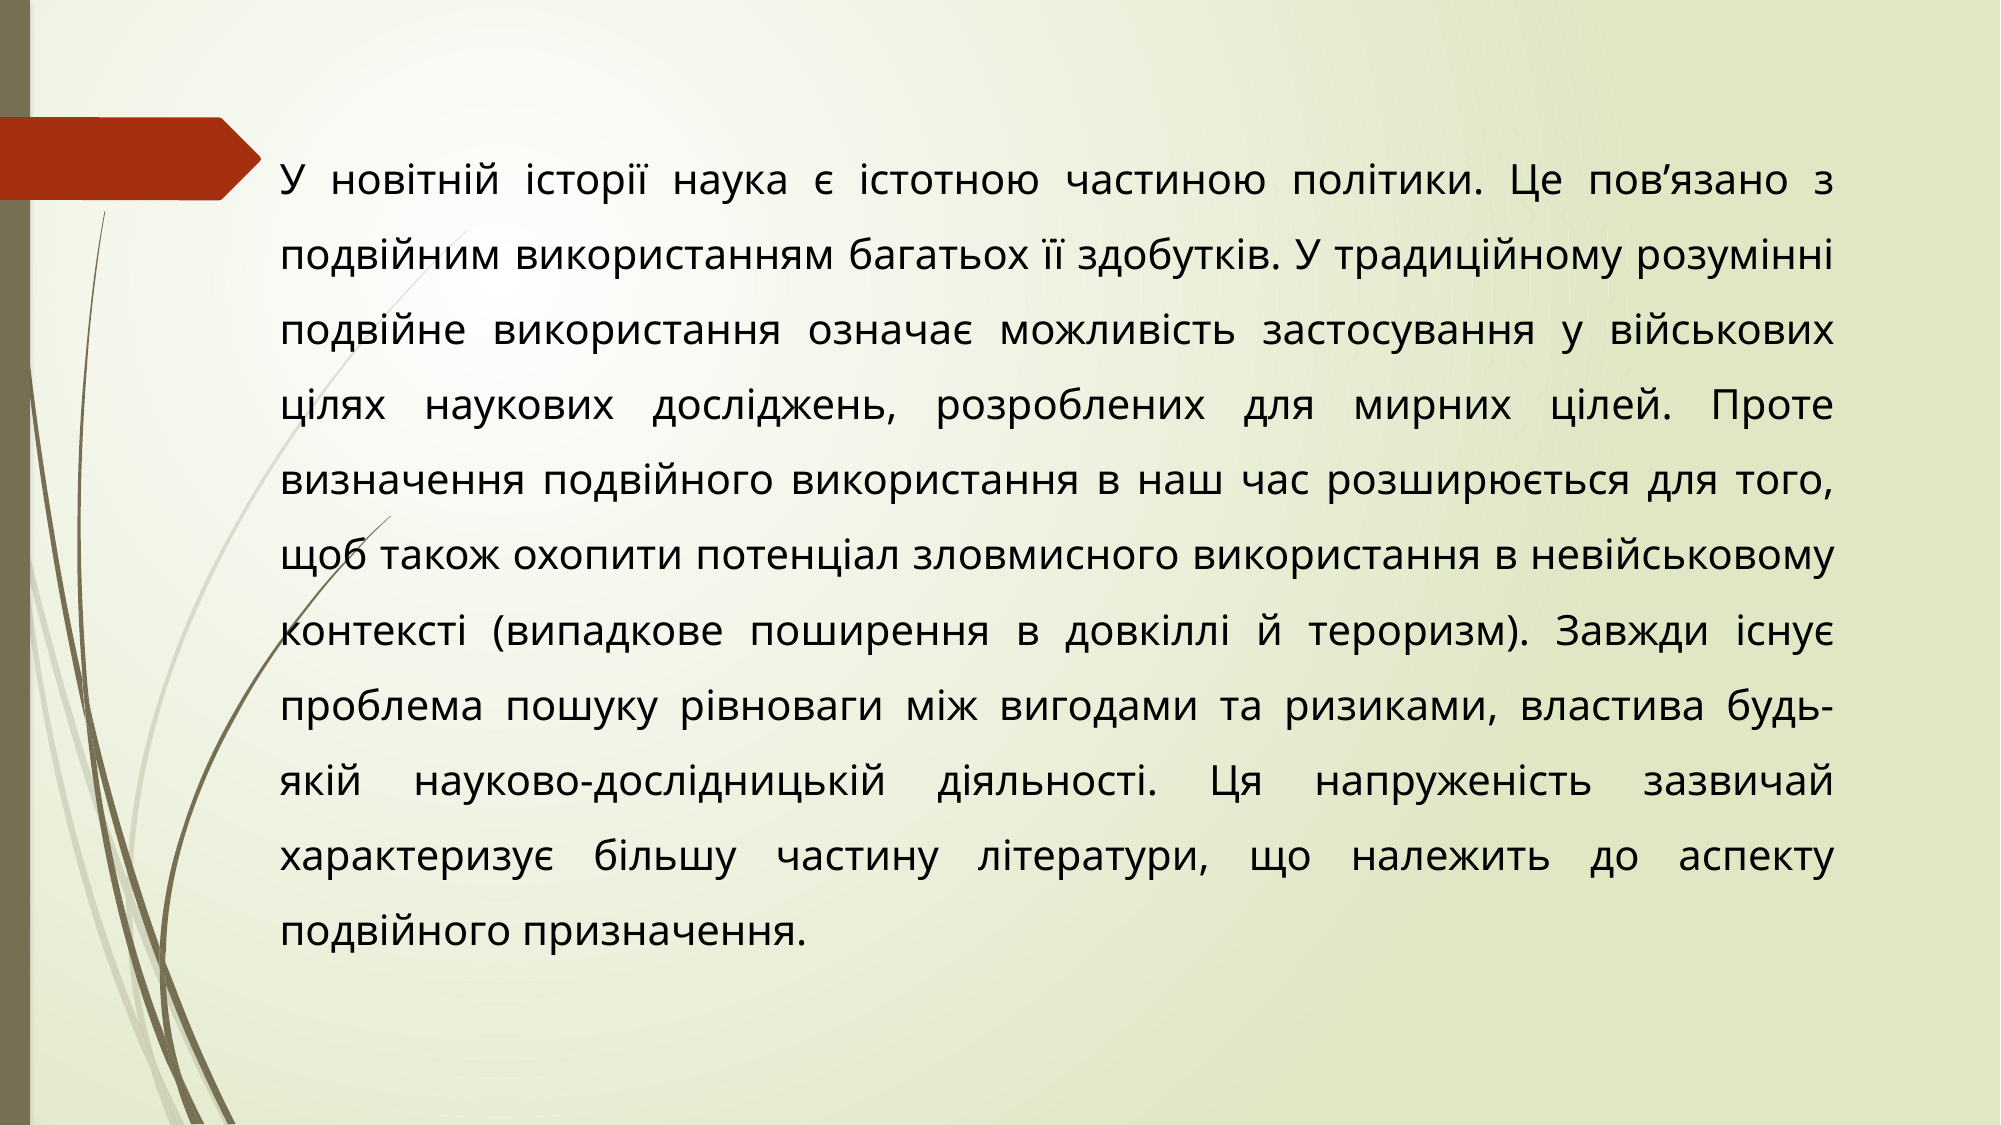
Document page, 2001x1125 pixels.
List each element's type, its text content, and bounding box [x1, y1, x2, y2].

list У новітній історії наука є істотною частиною політики. Це пов’язано з подвійним використанням багатьох її здобутків. У традиційному розумінні подвійне використання означає можливість застосування у військових цілях наукових досліджень, розроблених для мирних цілей. Проте визначення подвійного використання в наш час розширюється для того, щоб також охопити потенціал зловмисного використання в невійськовому контексті (випадкове поширення в довкіллі й тероризм). Завжди існує проблема пошуку рівноваги між вигодами та ризиками, властива будь-якій науково-дослідницькій діяльності. Ця напруженість зазвичай характеризує більшу частину літератури, що належить до аспекту подвійного призначення. [264, 120, 1850, 1045]
